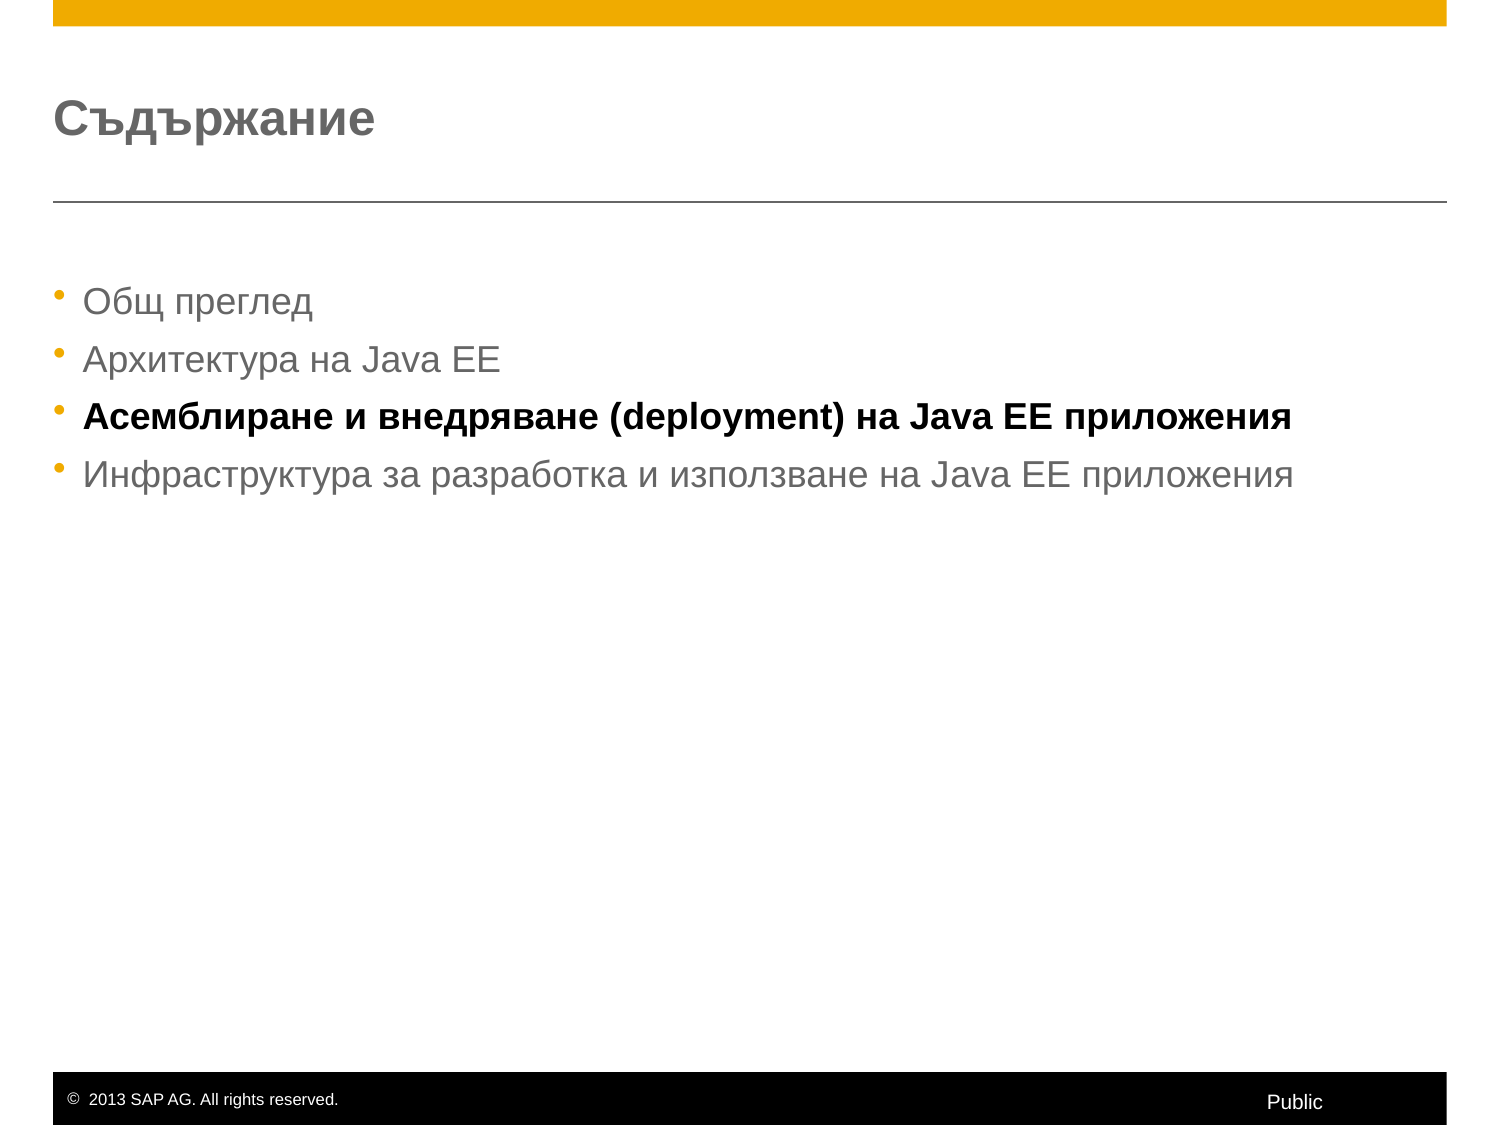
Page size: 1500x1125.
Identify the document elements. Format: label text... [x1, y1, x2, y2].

title Съдържание [53, 53, 1447, 178]
list Общ преглед Aрхитектура на Java EE Асемблиране и внедряване (deployment) на Java EE приложения Инфраструктура за разработка и използване на Java EE приложения [53, 277, 1447, 907]
